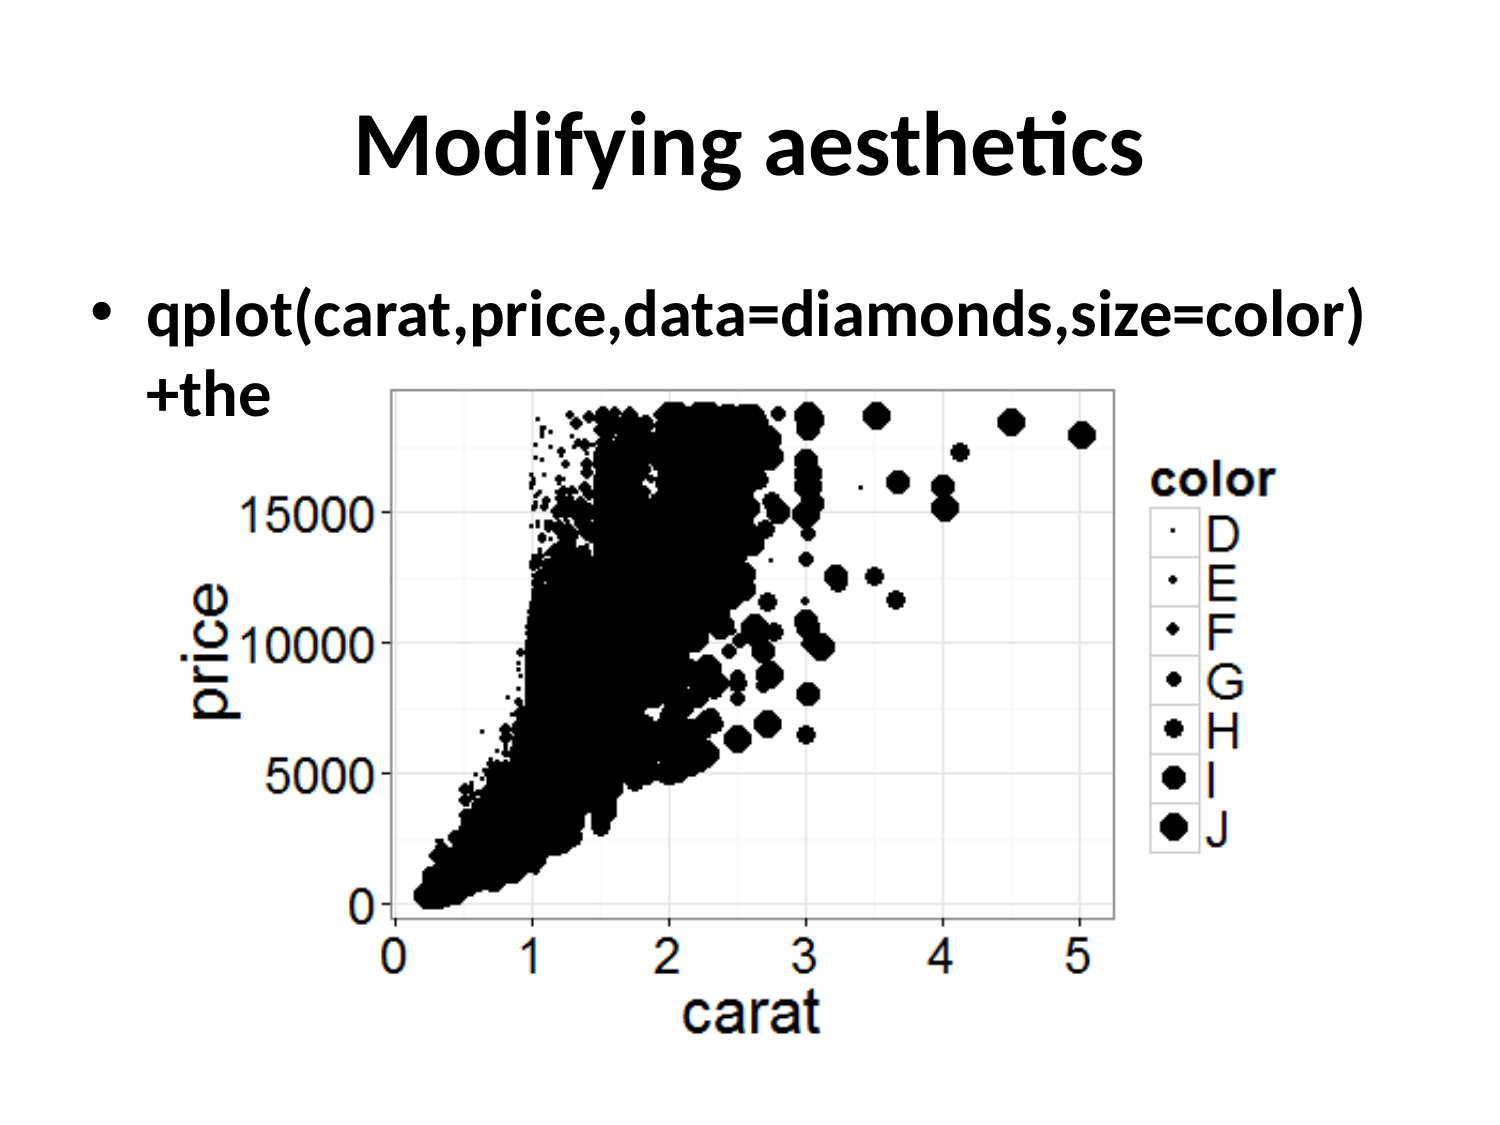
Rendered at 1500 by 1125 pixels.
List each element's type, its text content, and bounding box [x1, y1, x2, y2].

picture [147, 349, 1353, 1064]
title Modifying aesthetics [75, 45, 1425, 233]
list qplot(carat,price,data=diamonds,size=color)+the [75, 262, 1425, 1005]
